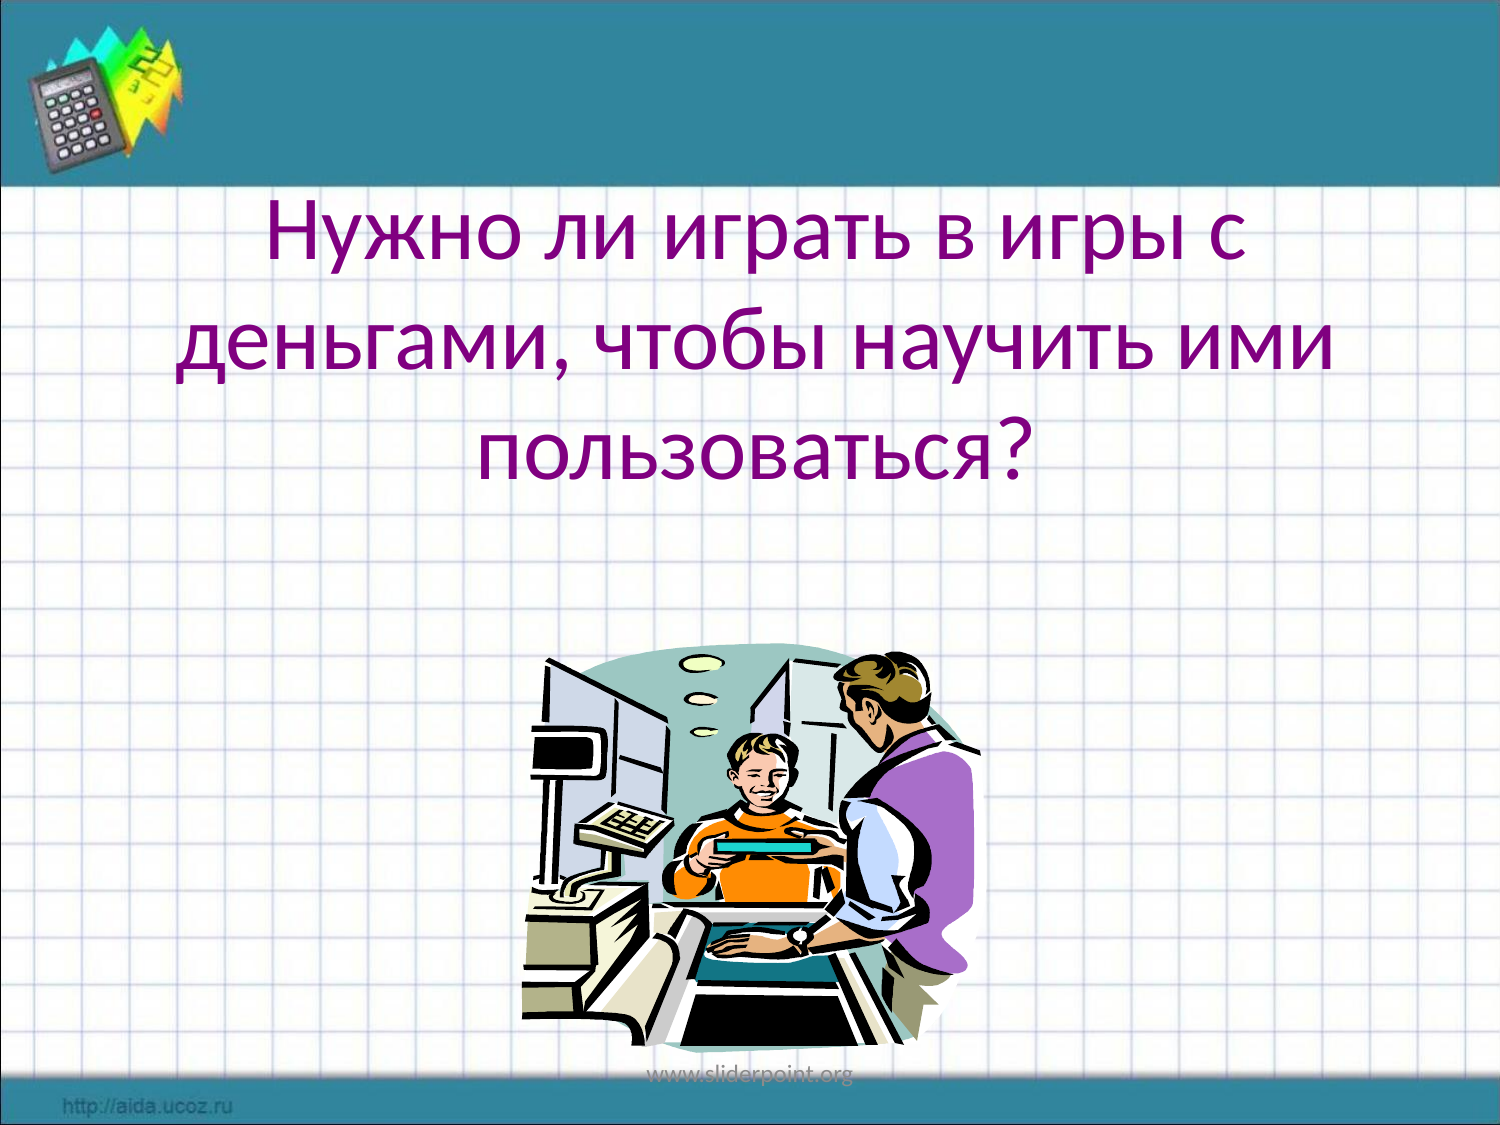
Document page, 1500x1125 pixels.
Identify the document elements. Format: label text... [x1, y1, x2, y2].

title Нужно ли играть в игры с деньгами, чтобы научить ими пользоваться? [74, 183, 1439, 593]
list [521, 637, 994, 1059]
picture [0, 0, 1500, 1125]
footer www.sliderpoint.org [512, 1042, 988, 1103]
